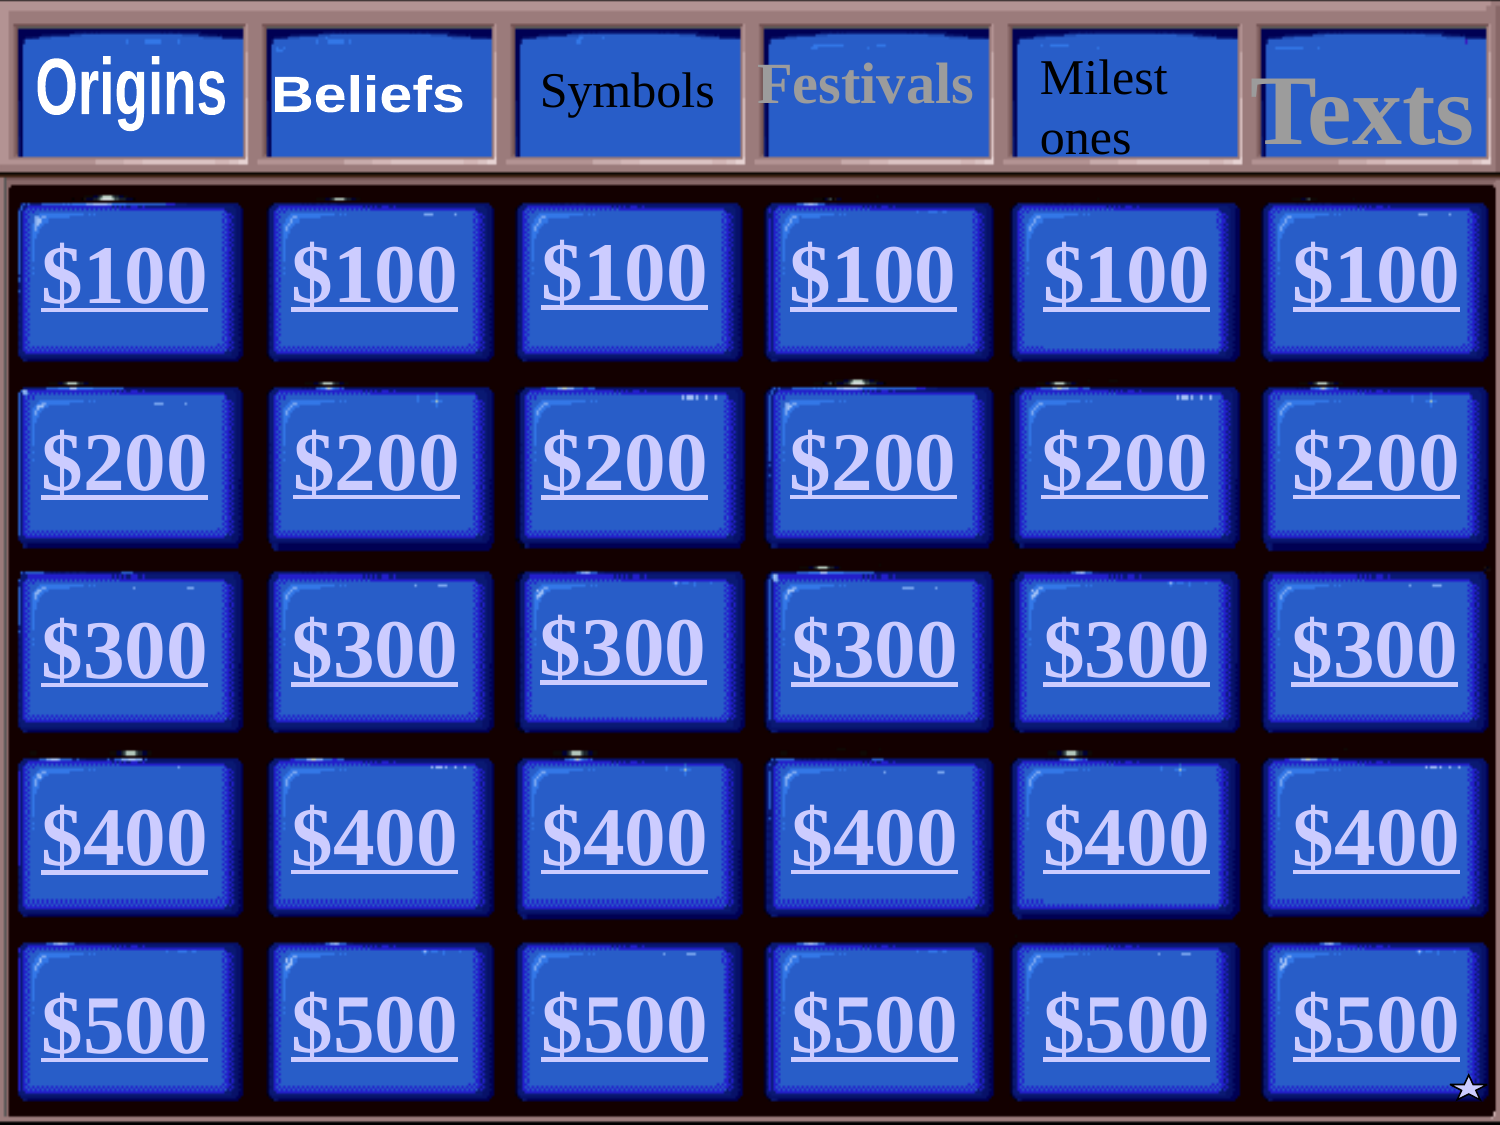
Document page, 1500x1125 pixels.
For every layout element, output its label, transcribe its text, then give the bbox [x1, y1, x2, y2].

text_box $300 [525, 584, 722, 700]
text_box Festivals [742, 37, 990, 123]
text_box $400 [1278, 774, 1475, 890]
text_box $200 [278, 399, 475, 515]
text_box $500 [276, 962, 474, 1077]
text_box $400 [526, 774, 724, 890]
text_box Milestones [1024, 37, 1188, 173]
text_box $100 [774, 212, 972, 327]
text_box Symbols [524, 49, 750, 125]
text_box $300 [276, 587, 474, 702]
text_box $400 [276, 774, 474, 890]
text_box $400 [26, 774, 224, 890]
text_box $500 [26, 962, 224, 1078]
text_box $200 [774, 399, 972, 515]
text_box $100 [276, 212, 474, 327]
text_box $400 [1028, 774, 1225, 890]
text_box $500 [1278, 962, 1475, 1077]
text_box $100 [26, 212, 224, 328]
text_box $100 [526, 209, 724, 325]
text_box $200 [526, 399, 724, 515]
text_box $100 [1278, 212, 1475, 327]
text_box $500 [1028, 962, 1225, 1077]
text_box $400 [776, 774, 974, 890]
picture [0, 0, 1500, 1125]
text_box $200 [26, 399, 224, 515]
text_box $300 [1276, 587, 1474, 702]
text_box [1449, 1074, 1488, 1100]
text_box $200 [1278, 399, 1475, 515]
text_box $500 [776, 962, 974, 1077]
text_box $500 [526, 962, 724, 1077]
text_box $300 [776, 587, 974, 702]
text_box $100 [1028, 212, 1225, 327]
text_box $200 [1026, 399, 1224, 515]
text_box $300 [1028, 587, 1225, 702]
text_box $300 [26, 587, 224, 703]
text_box Texts [1235, 37, 1490, 173]
